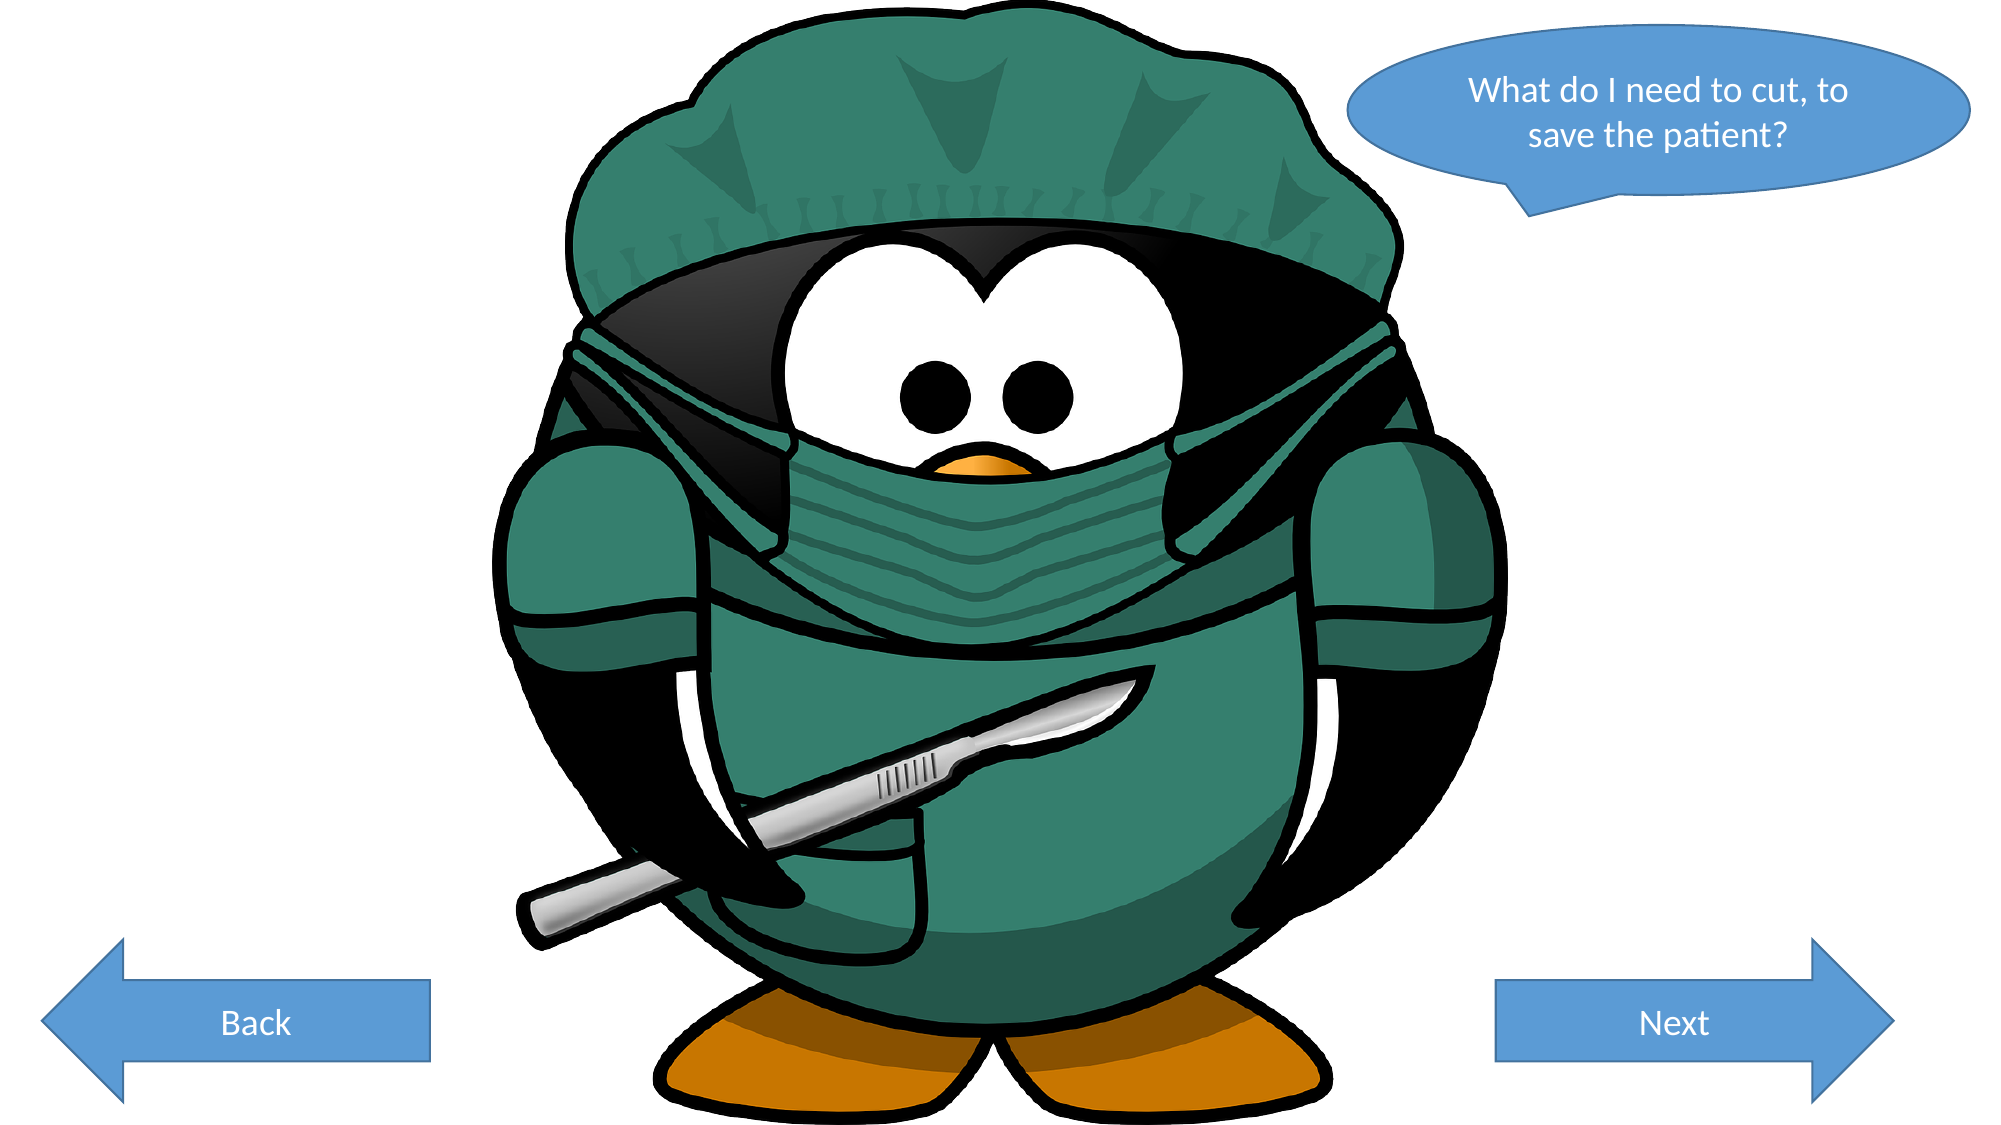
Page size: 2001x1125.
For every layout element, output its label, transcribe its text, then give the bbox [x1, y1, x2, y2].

text_box What do I need to cut, to save the patient? [1508, 23, 1972, 218]
text_box Next [1508, 937, 1896, 1105]
picture [492, 0, 1508, 1125]
text_box Back [40, 937, 431, 1105]
